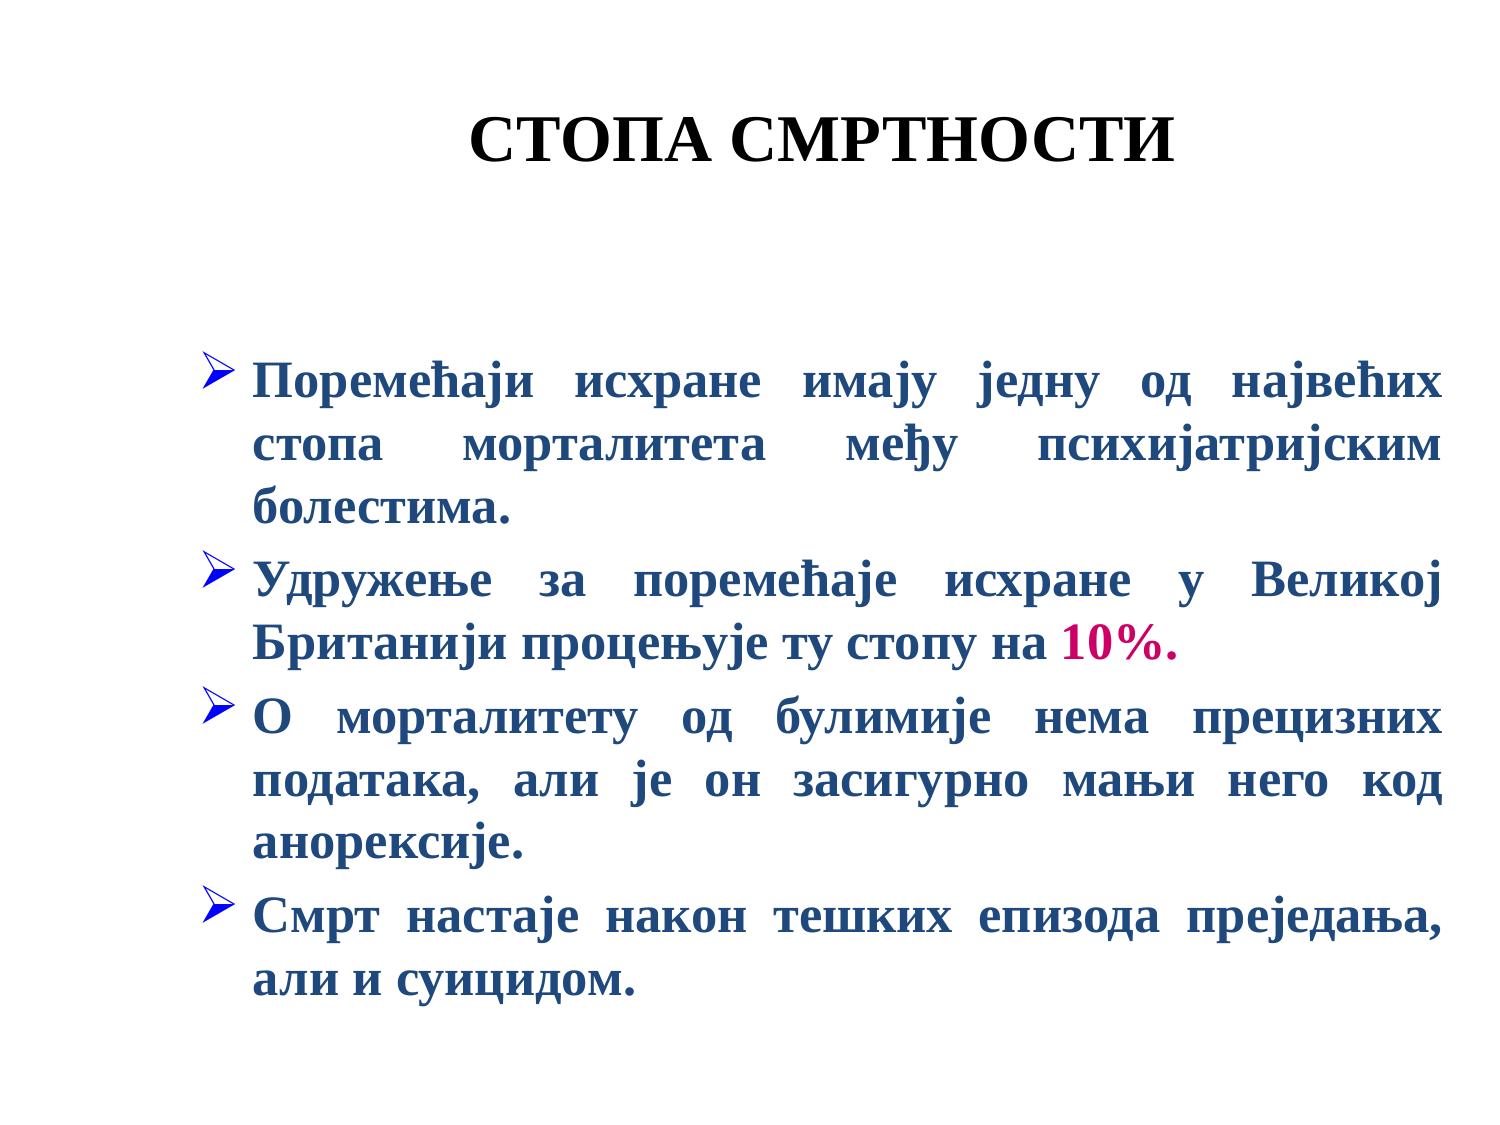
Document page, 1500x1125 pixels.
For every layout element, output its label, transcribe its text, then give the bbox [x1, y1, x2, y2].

title СТОПА СМРТНОСТИ [183, 78, 1462, 193]
list Поремећаји исхране имају једну од највећих стопа морталитета међу психијатријским болестима. Удружење за поремећаје исхране у Великој Британији процењује ту стопу на 10%. О морталитету од булимије нема прецизних података, али је он засигурно мањи него код анорексије. Смрт настаје након тешких епизода преједања, али и суицидом. [183, 338, 1459, 1013]
